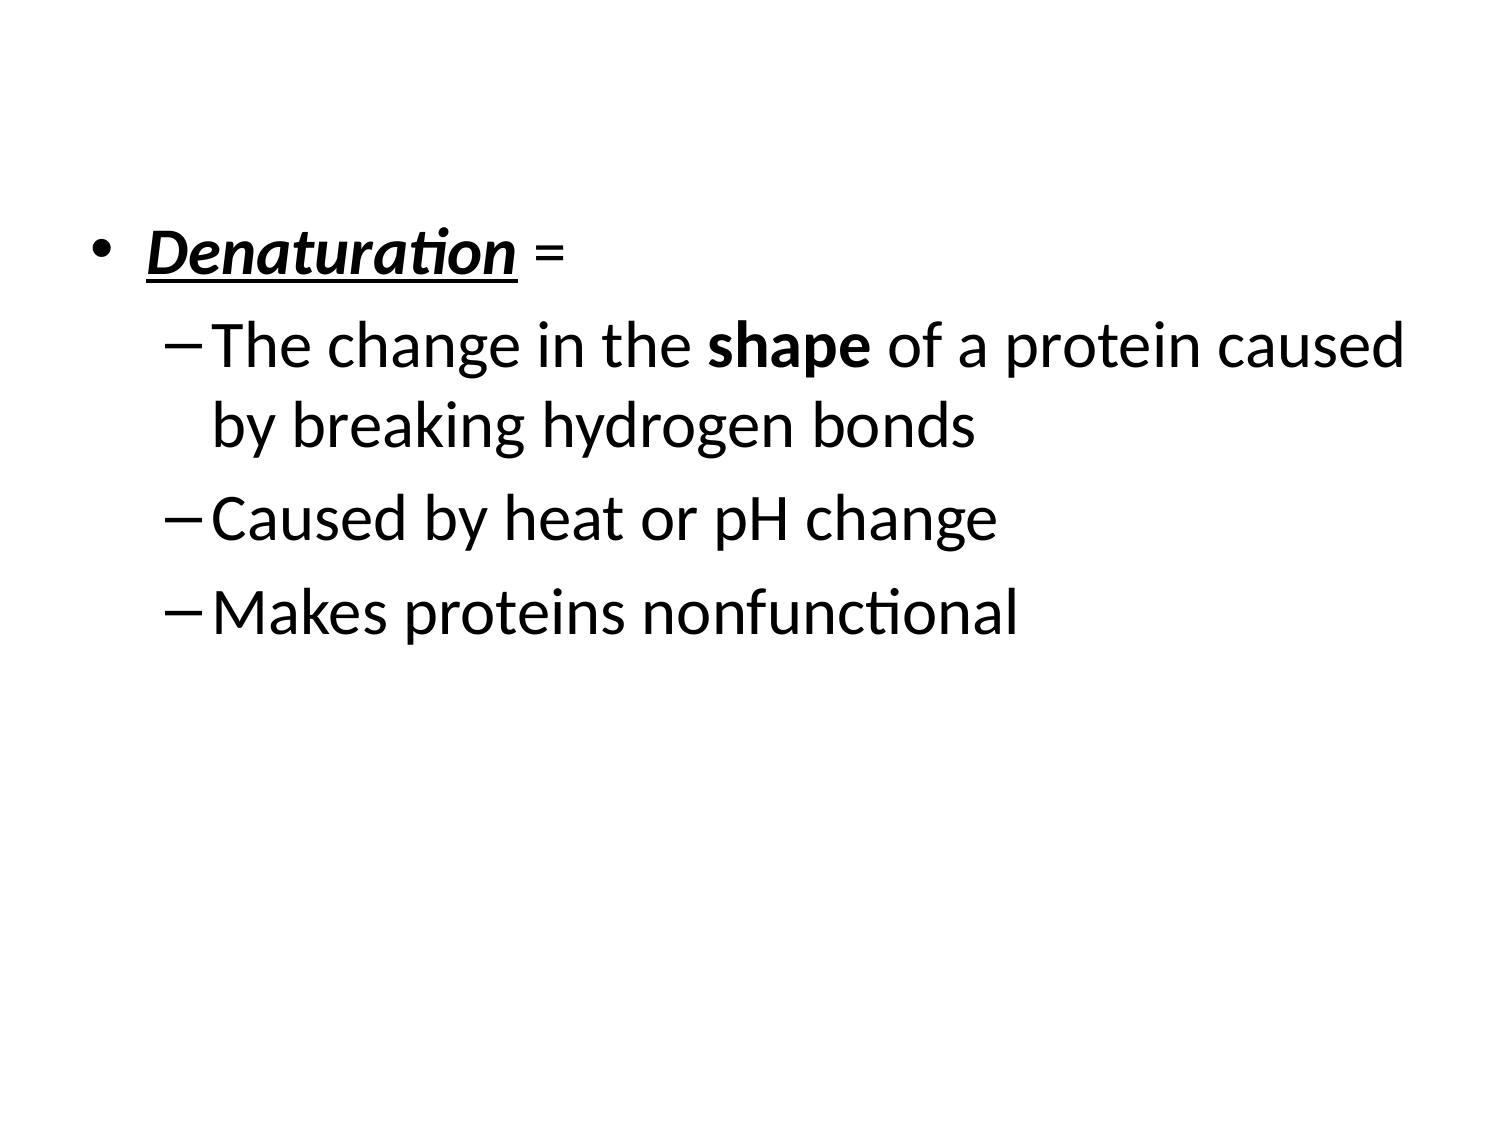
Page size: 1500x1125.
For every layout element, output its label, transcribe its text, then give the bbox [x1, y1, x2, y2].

list Denaturation = The change in the shape of a protein caused by breaking hydrogen bonds Caused by heat or pH change Makes proteins nonfunctional [75, 200, 1425, 1093]
